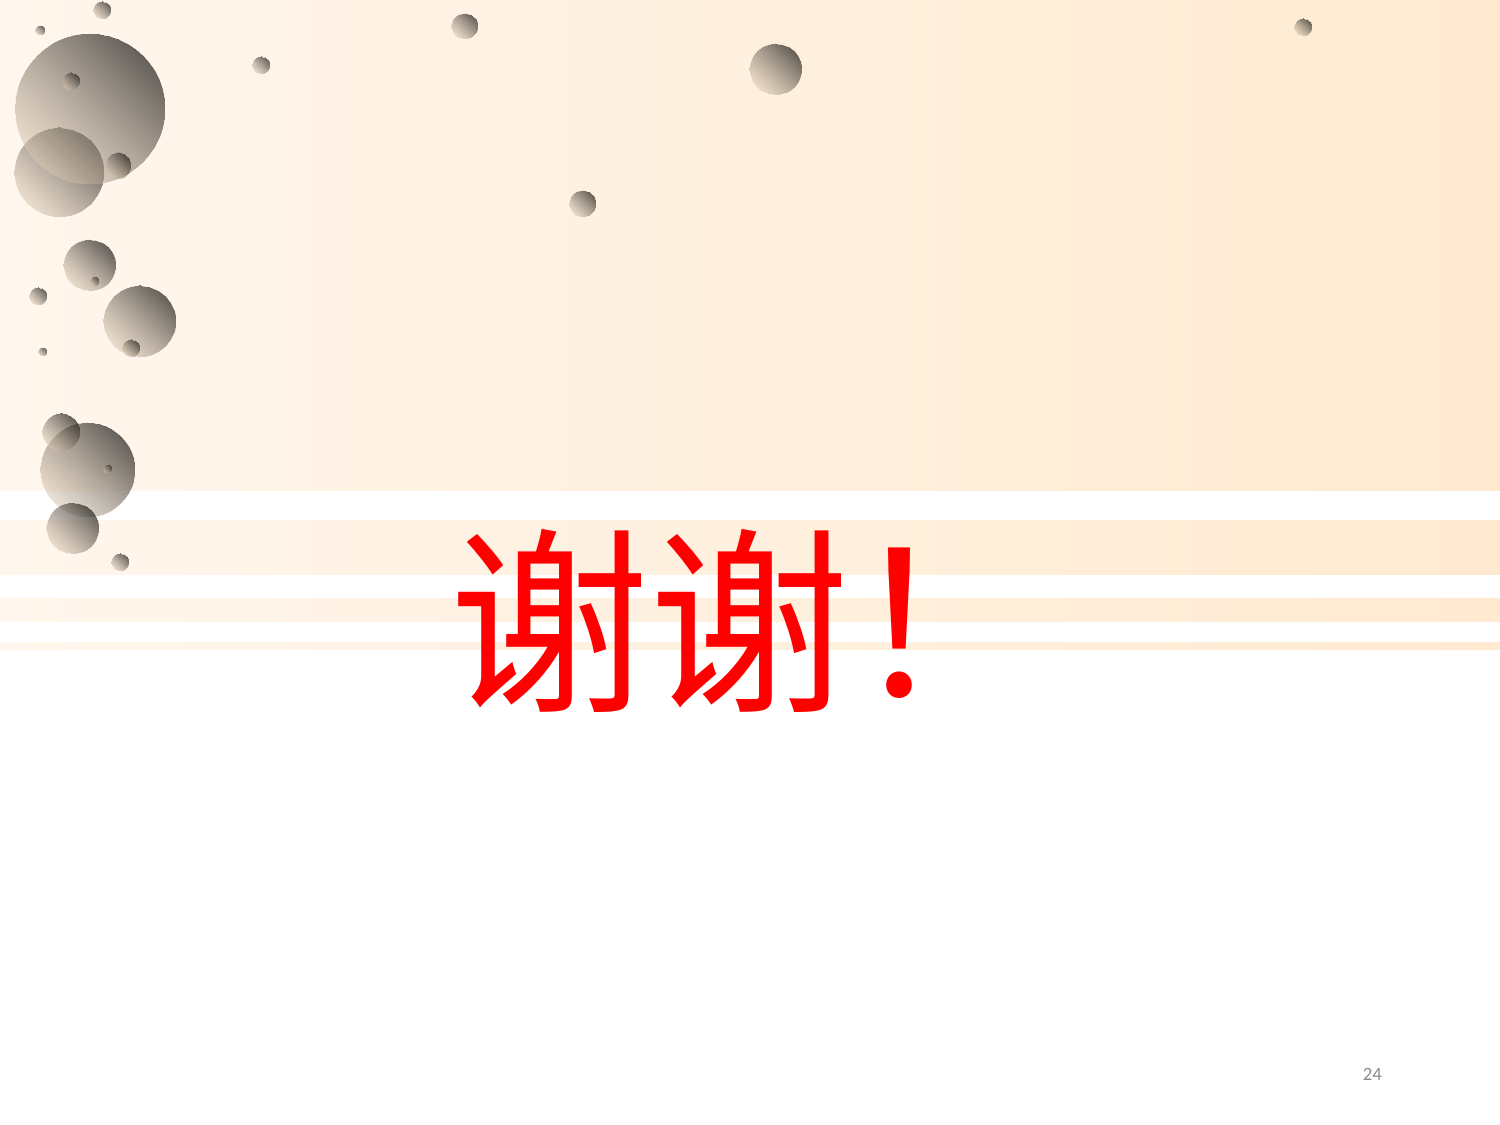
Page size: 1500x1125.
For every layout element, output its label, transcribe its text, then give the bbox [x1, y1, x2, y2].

slide_number 24 [1059, 1042, 1397, 1103]
title 谢谢！ [102, 280, 1397, 749]
